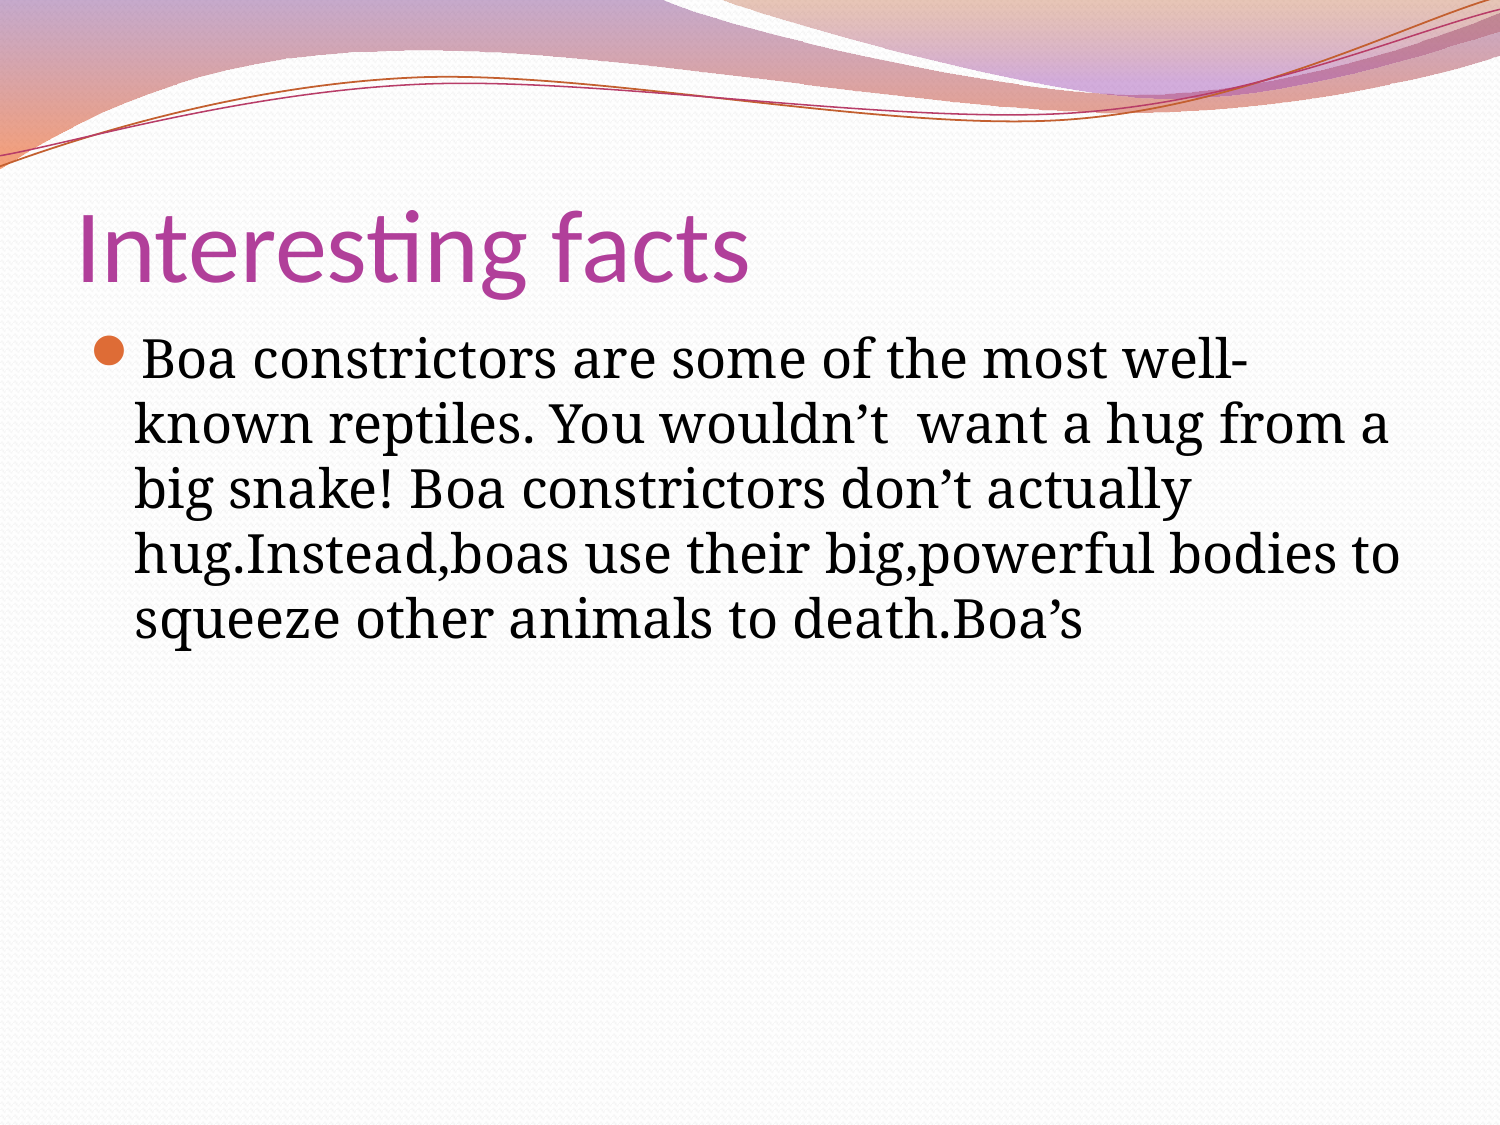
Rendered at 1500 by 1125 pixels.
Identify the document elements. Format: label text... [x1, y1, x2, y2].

list Boa constrictors are some of the most well-known reptiles. You wouldn’t want a hug from a big snake! Boa constrictors don’t actually hug.Instead,boas use their big,powerful bodies to squeeze other animals to death.Boa’s [75, 317, 1425, 1038]
title Interesting facts [75, 115, 1425, 303]
